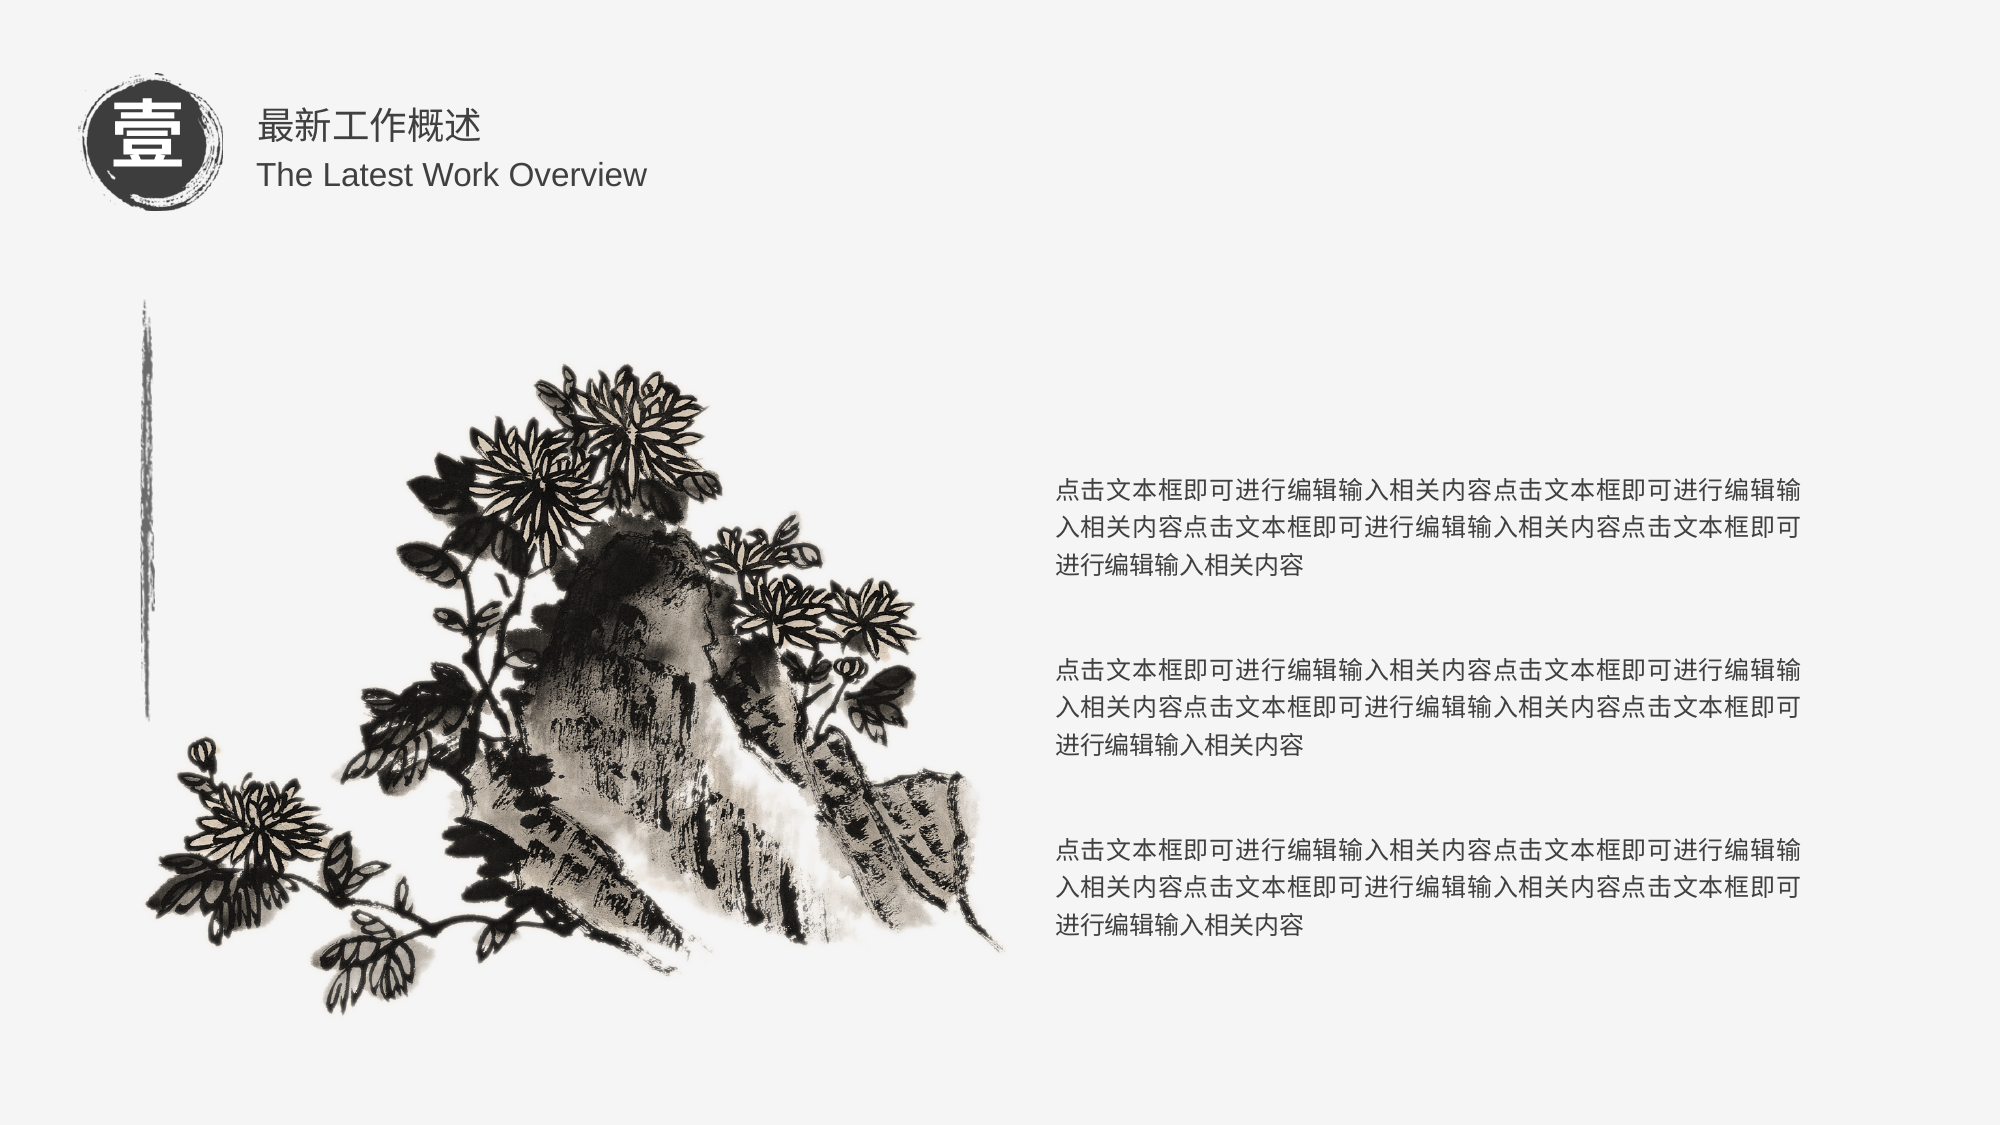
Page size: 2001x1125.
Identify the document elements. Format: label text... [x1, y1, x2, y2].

text_box 点击文本框即可进行编辑输入相关内容点击文本框即可进行编辑输入相关内容点击文本框即可进行编辑输入相关内容点击文本框即可进行编辑输入相关内容 [1040, 819, 1818, 947]
text_box 点击文本框即可进行编辑输入相关内容点击文本框即可进行编辑输入相关内容点击文本框即可进行编辑输入相关内容点击文本框即可进行编辑输入相关内容 [1040, 639, 1818, 767]
picture [78, 73, 223, 211]
text_box 最新工作概述 [242, 60, 498, 145]
picture [140, 288, 1009, 1125]
text_box 点击文本框即可进行编辑输入相关内容点击文本框即可进行编辑输入相关内容点击文本框即可进行编辑输入相关内容点击文本框即可进行编辑输入相关内容 [1040, 459, 1818, 587]
text_box The Latest Work Overview [232, 145, 1056, 201]
